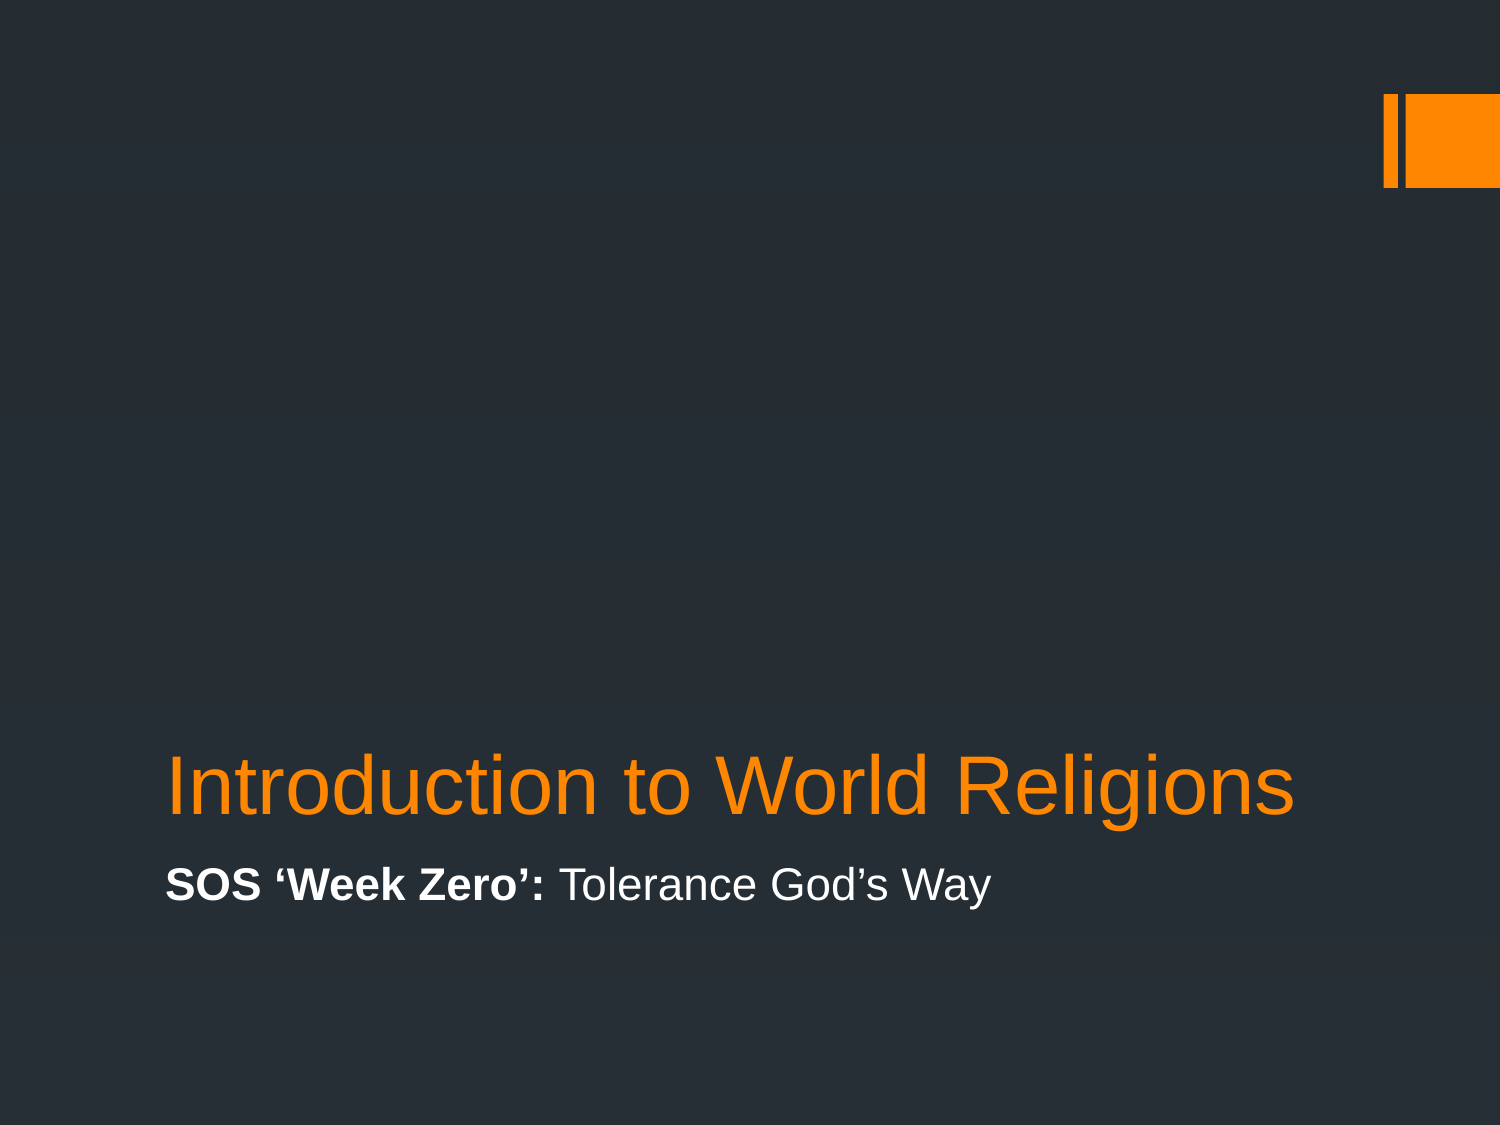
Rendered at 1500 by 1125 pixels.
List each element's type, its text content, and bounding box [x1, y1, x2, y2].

subtitle SOS ‘Week Zero’: Tolerance God’s Way [150, 847, 1350, 1036]
title Introduction to World Religions [150, 412, 1350, 839]
